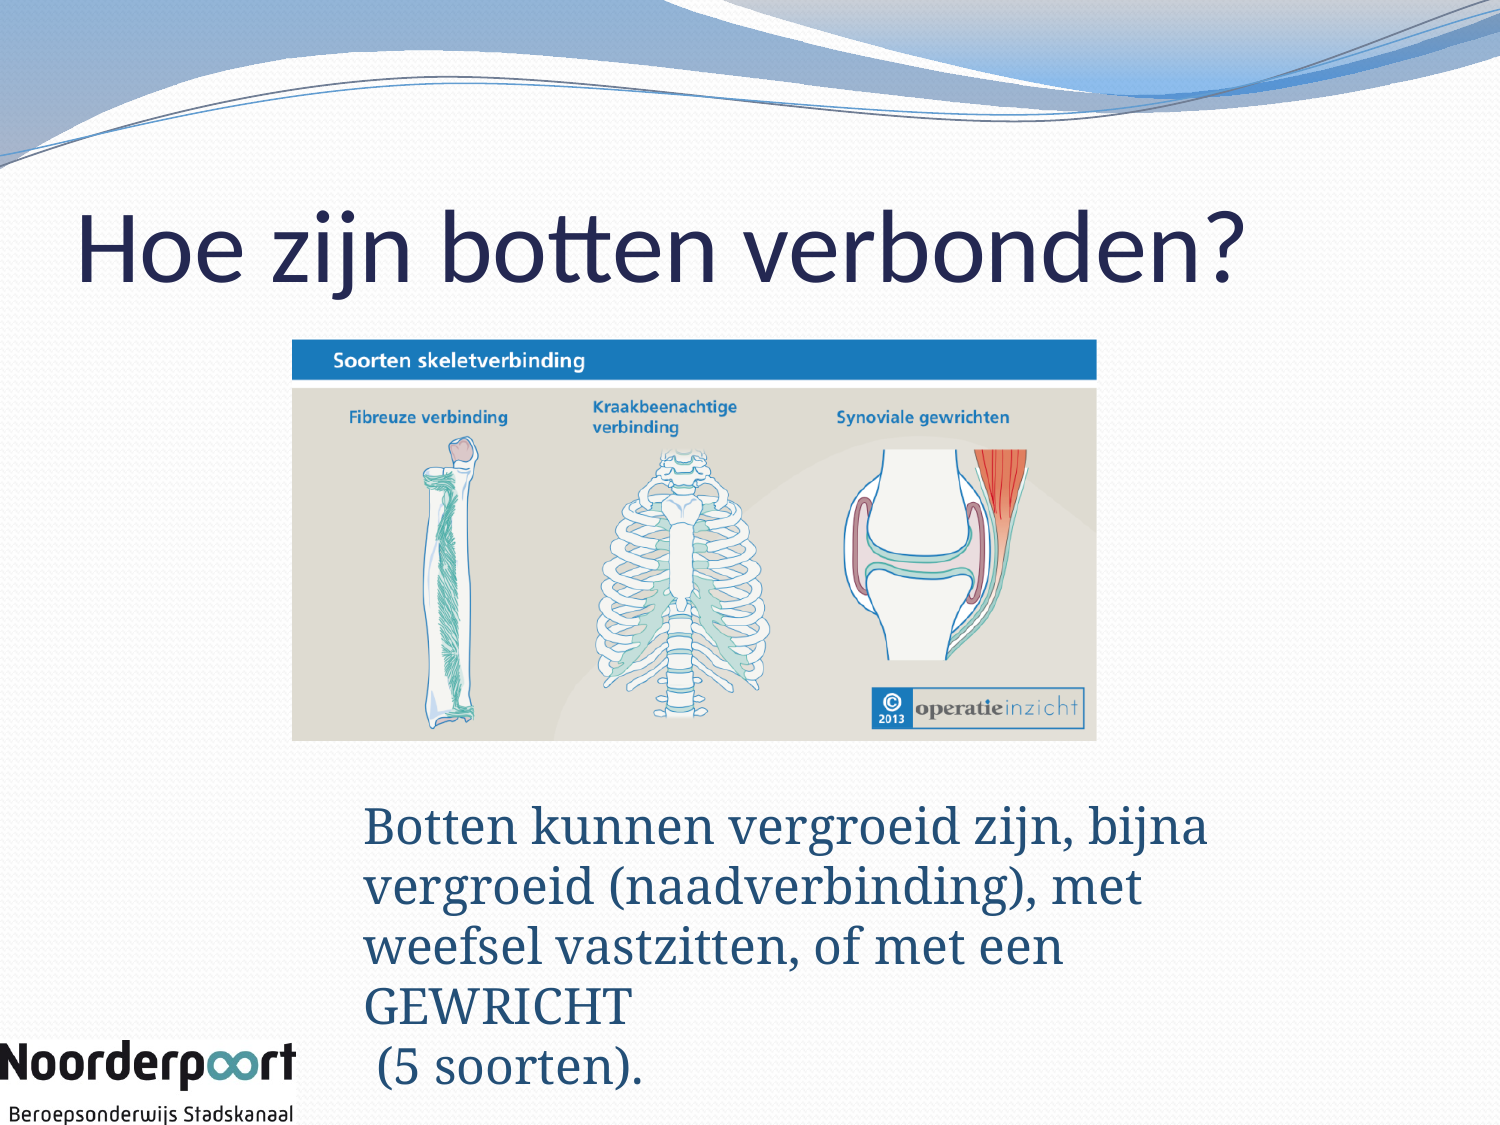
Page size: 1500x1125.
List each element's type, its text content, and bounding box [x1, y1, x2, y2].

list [292, 337, 1097, 741]
text_box Botten kunnen vergroeid zijn, bijna vergroeid (naadverbinding), met weefsel vastzitten, of met een GEWRICHT (5 soorten). [348, 786, 1306, 1102]
title Hoe zijn botten verbonden? [75, 115, 1425, 303]
picture [0, 1040, 296, 1125]
